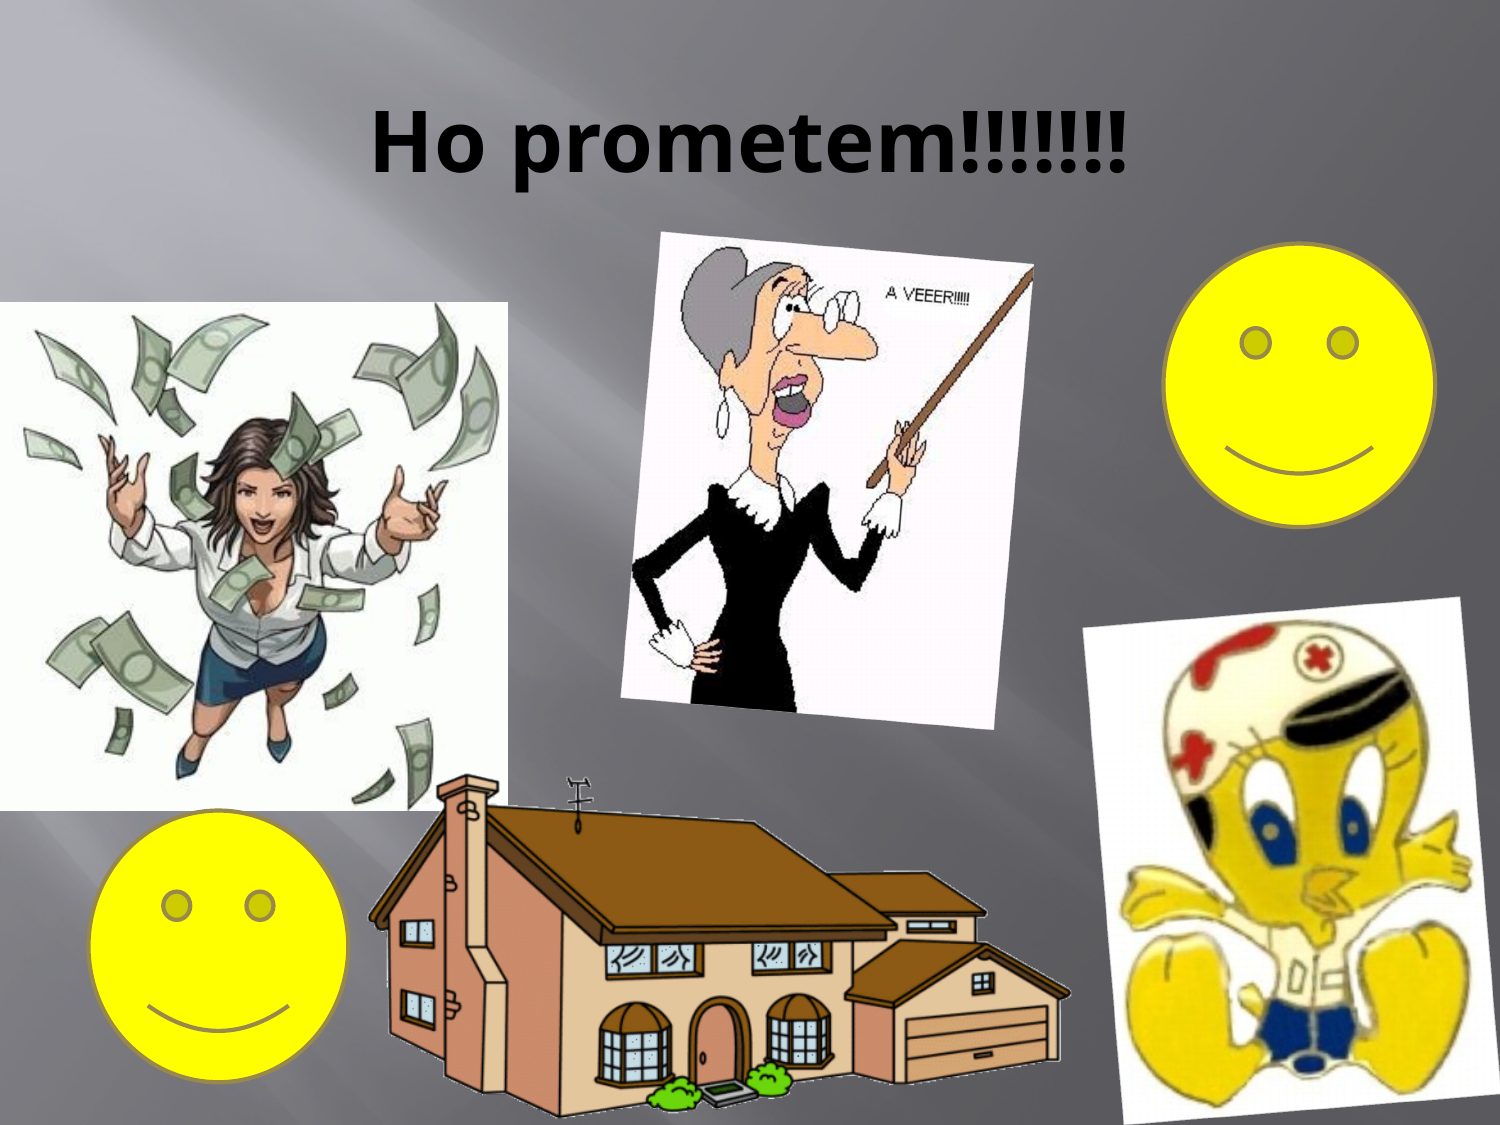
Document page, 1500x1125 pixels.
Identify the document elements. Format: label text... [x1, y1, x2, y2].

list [0, 302, 509, 811]
picture [359, 763, 1079, 1125]
picture [1084, 598, 1500, 1124]
text_box [1161, 241, 1438, 530]
title Ho prometem!!!!!!! [75, 45, 1425, 233]
picture [621, 232, 1033, 729]
text_box [86, 855, 351, 1085]
